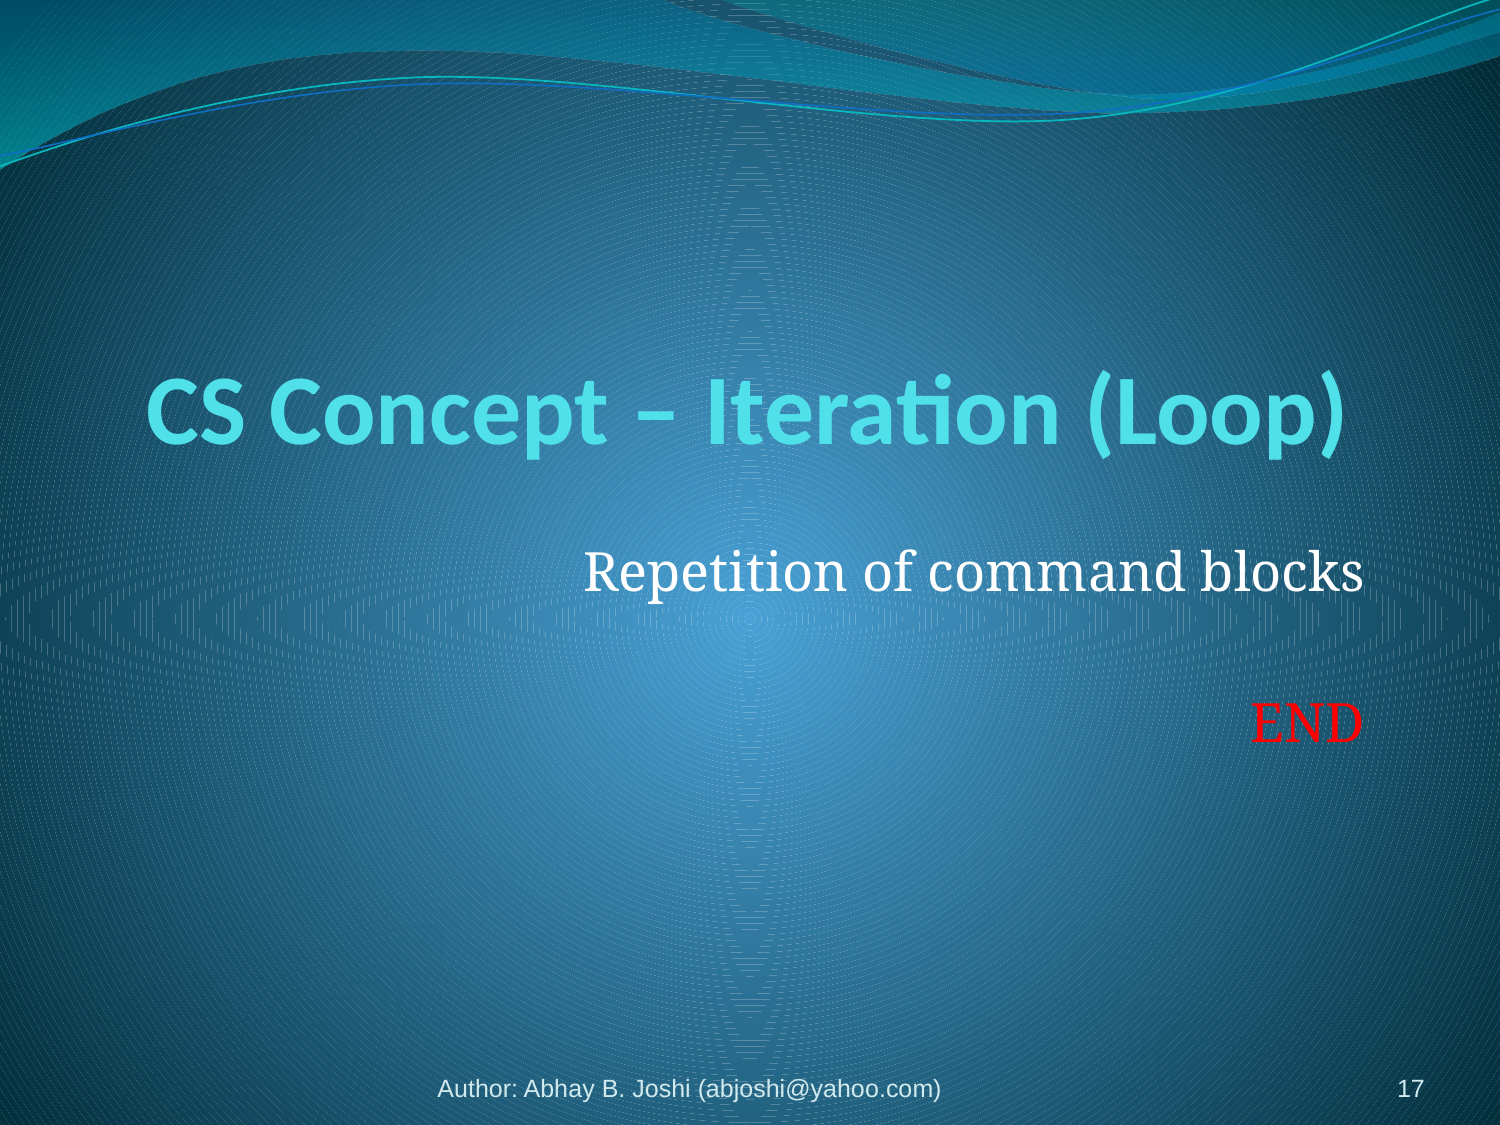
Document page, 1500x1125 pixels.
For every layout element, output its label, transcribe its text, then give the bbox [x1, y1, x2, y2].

title CS Concept – Iteration (Loop) [87, 224, 1376, 525]
footer Author: Abhay B. Joshi (abjoshi@yahoo.com) [437, 1042, 988, 1103]
slide_number 17 [1299, 1042, 1425, 1103]
subtitle Repetition of command blocks END [87, 529, 1376, 818]
